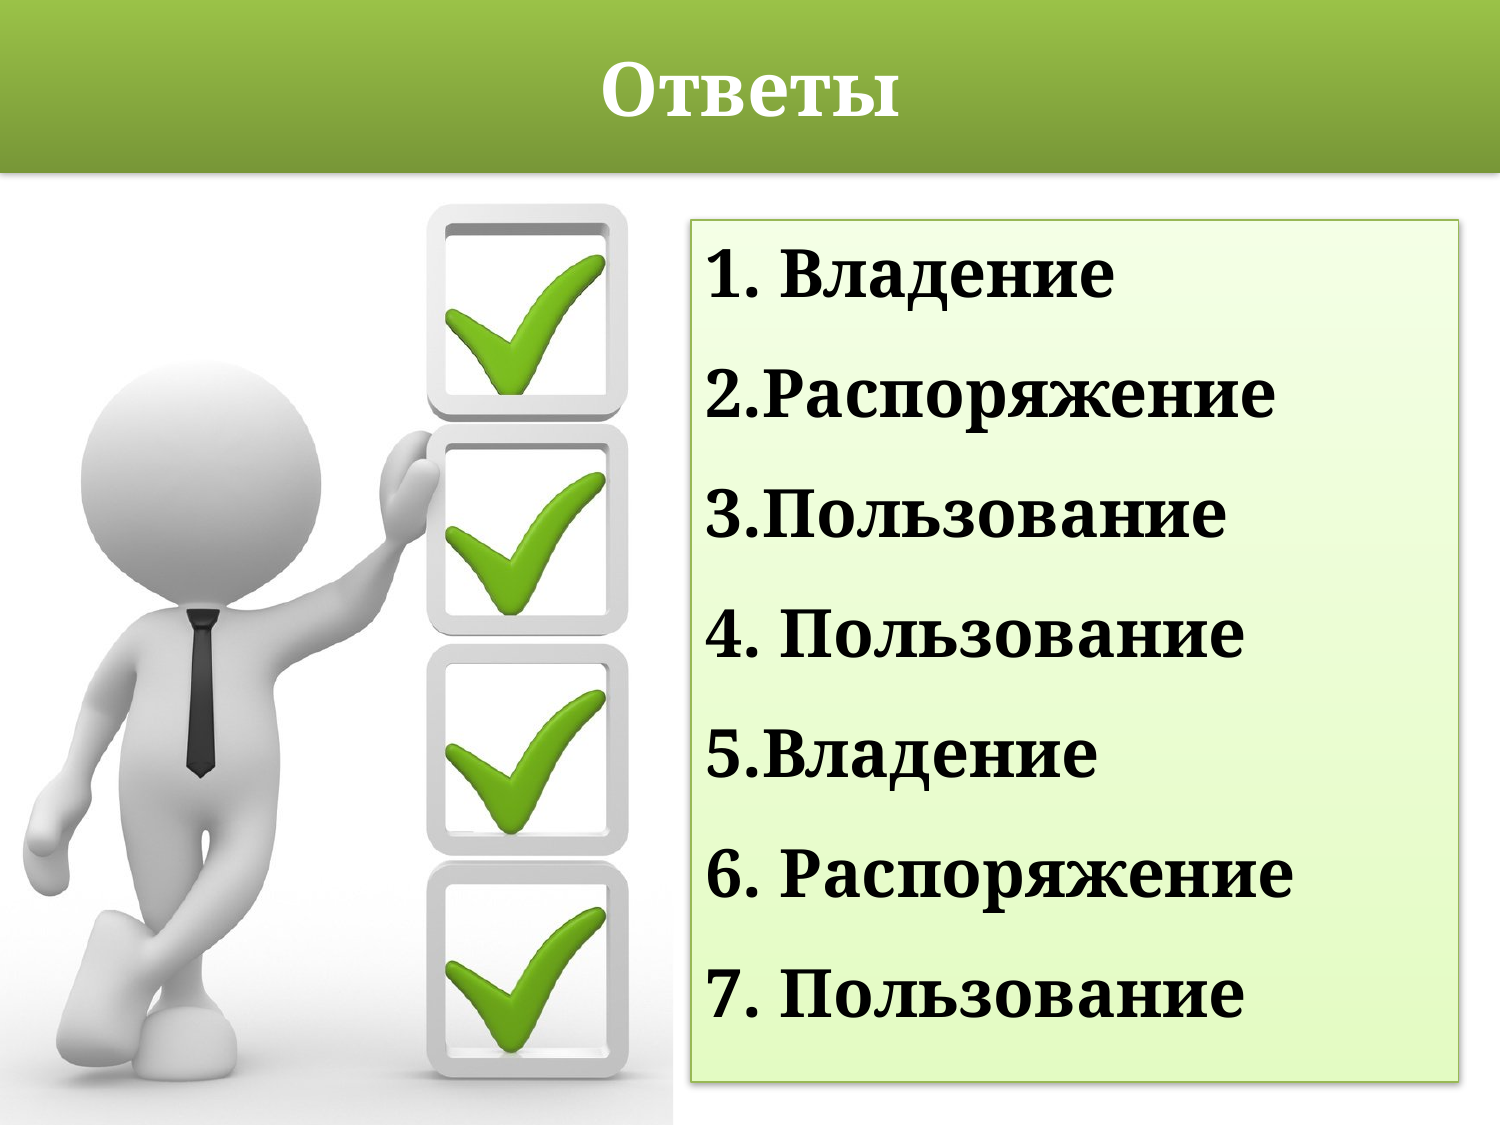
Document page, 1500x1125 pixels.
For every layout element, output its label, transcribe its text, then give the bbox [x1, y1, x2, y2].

picture [0, 184, 674, 1125]
text_box Ответы [0, 0, 1500, 173]
text_box 1. Владение 2.Распоряжение 3.Пользование 4. Пользование 5.Владение 6. Распоряжение 7. Пользование [690, 219, 1459, 1083]
